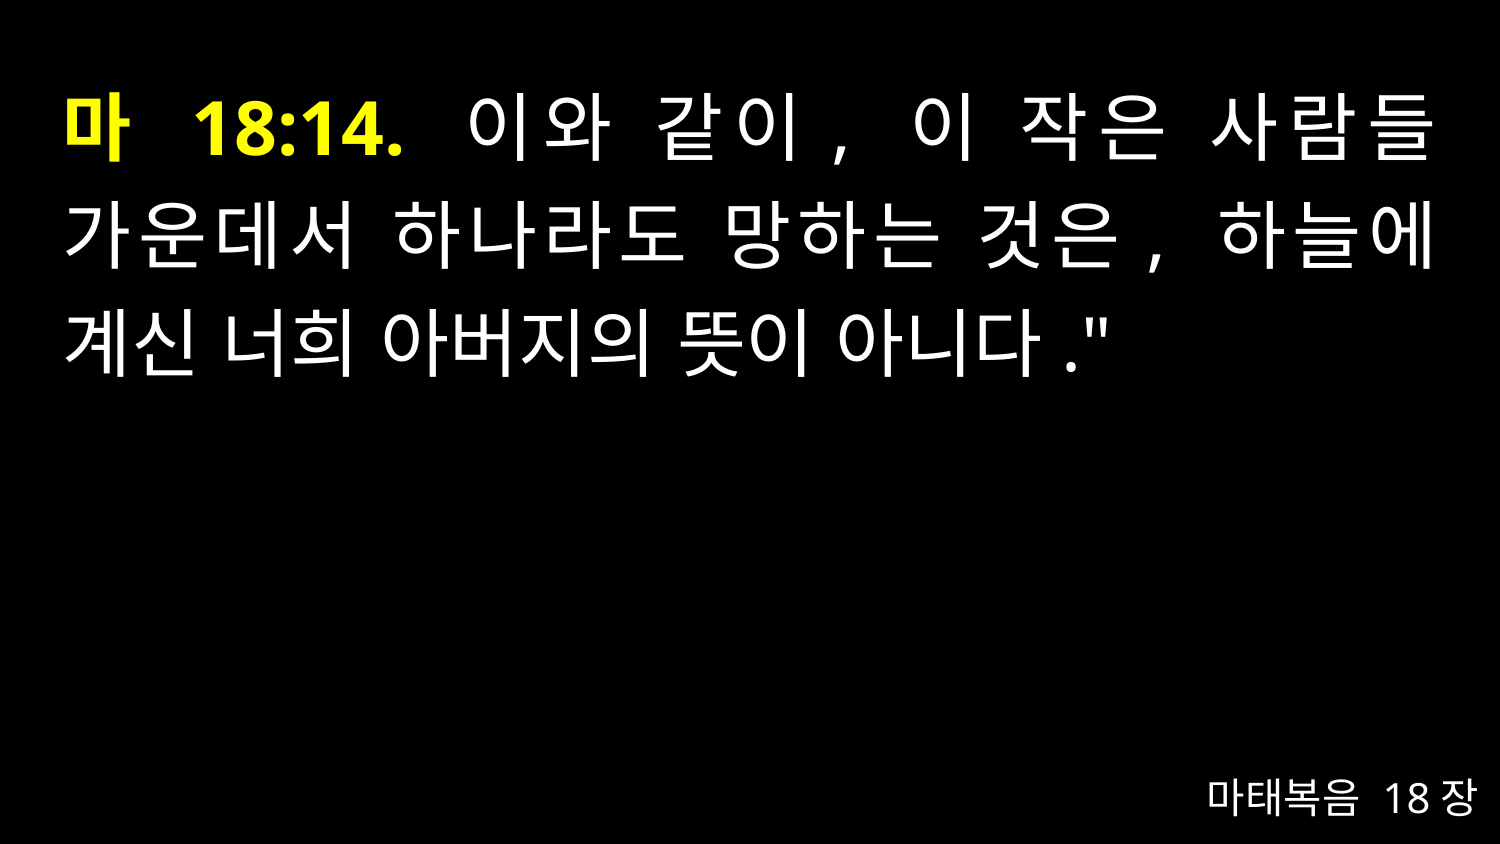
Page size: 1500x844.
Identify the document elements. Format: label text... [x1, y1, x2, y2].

subtitle 마태복음 18장 [916, 770, 1500, 844]
title 마 18:14. 이와 같이, 이 작은 사람들 가운데서 하나라도 망하는 것은, 하늘에 계신 너희 아버지의 뜻이 아니다." [0, 0, 1500, 844]
